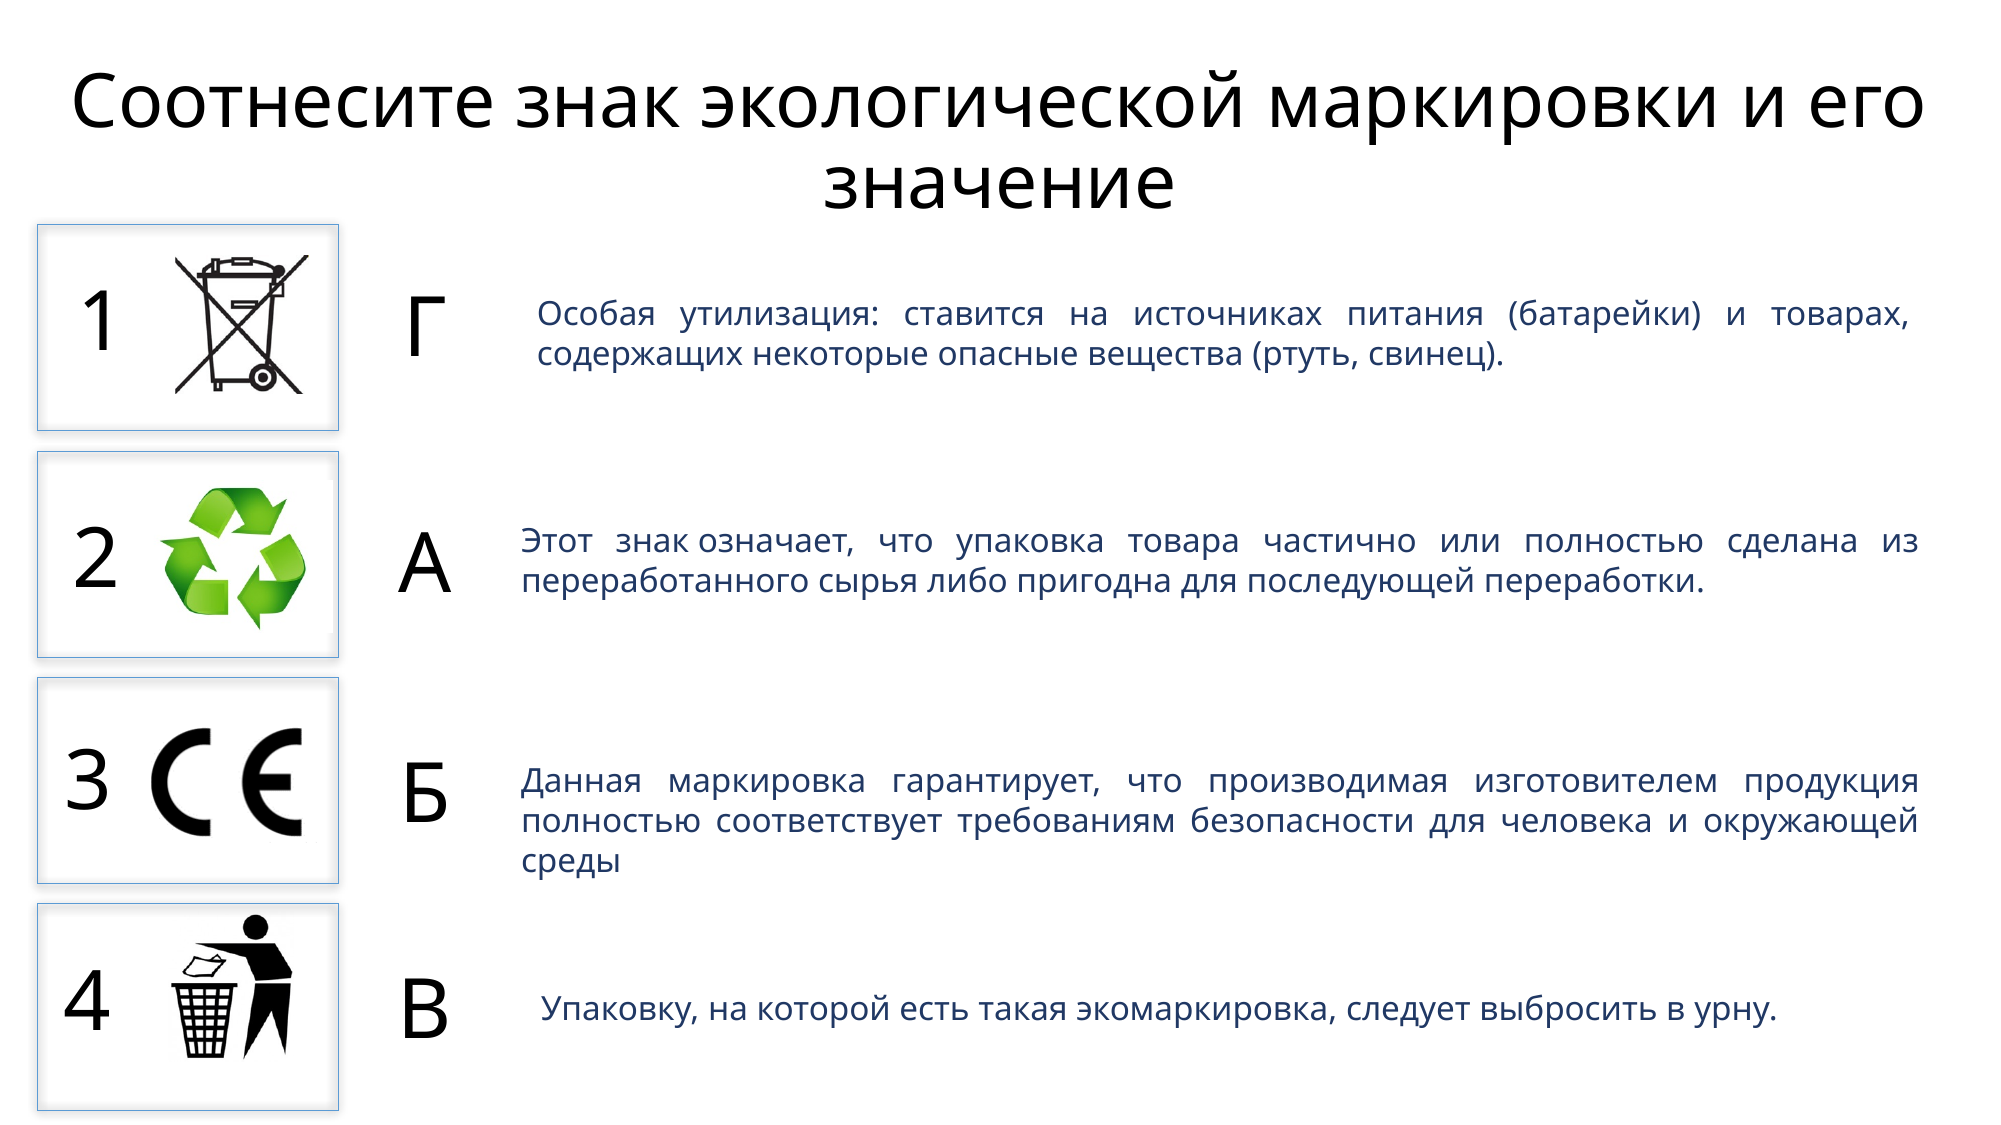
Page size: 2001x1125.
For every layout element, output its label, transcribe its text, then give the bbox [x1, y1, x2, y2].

text_box В [367, 947, 483, 1063]
text_box Г [369, 265, 481, 381]
title Соотнесите знак экологической маркировки и его значение [0, 53, 2000, 233]
text_box А [369, 501, 481, 617]
text_box Данная маркировка гарантирует, что производимая изготовителем продукция полностью соответствует требованиям безопасности для человека и окружающей среды [506, 751, 1937, 886]
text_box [37, 903, 339, 1111]
text_box Особая утилизация: ставится на источниках питания (батарейки) и товарах, содержащих некоторые опасные вещества (ртуть, свинец). [522, 284, 1927, 380]
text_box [37, 451, 339, 658]
text_box Упаковку, на которой есть такая экомаркировка, следует выбросить в урну. [526, 979, 1923, 1035]
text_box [37, 677, 339, 884]
text_box Этот знак означает, что упаковка товара частично или полностью сделана из переработанного сырья либо пригодна для последующей переработки. [506, 511, 1936, 607]
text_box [37, 224, 339, 431]
text_box Б [366, 731, 484, 846]
